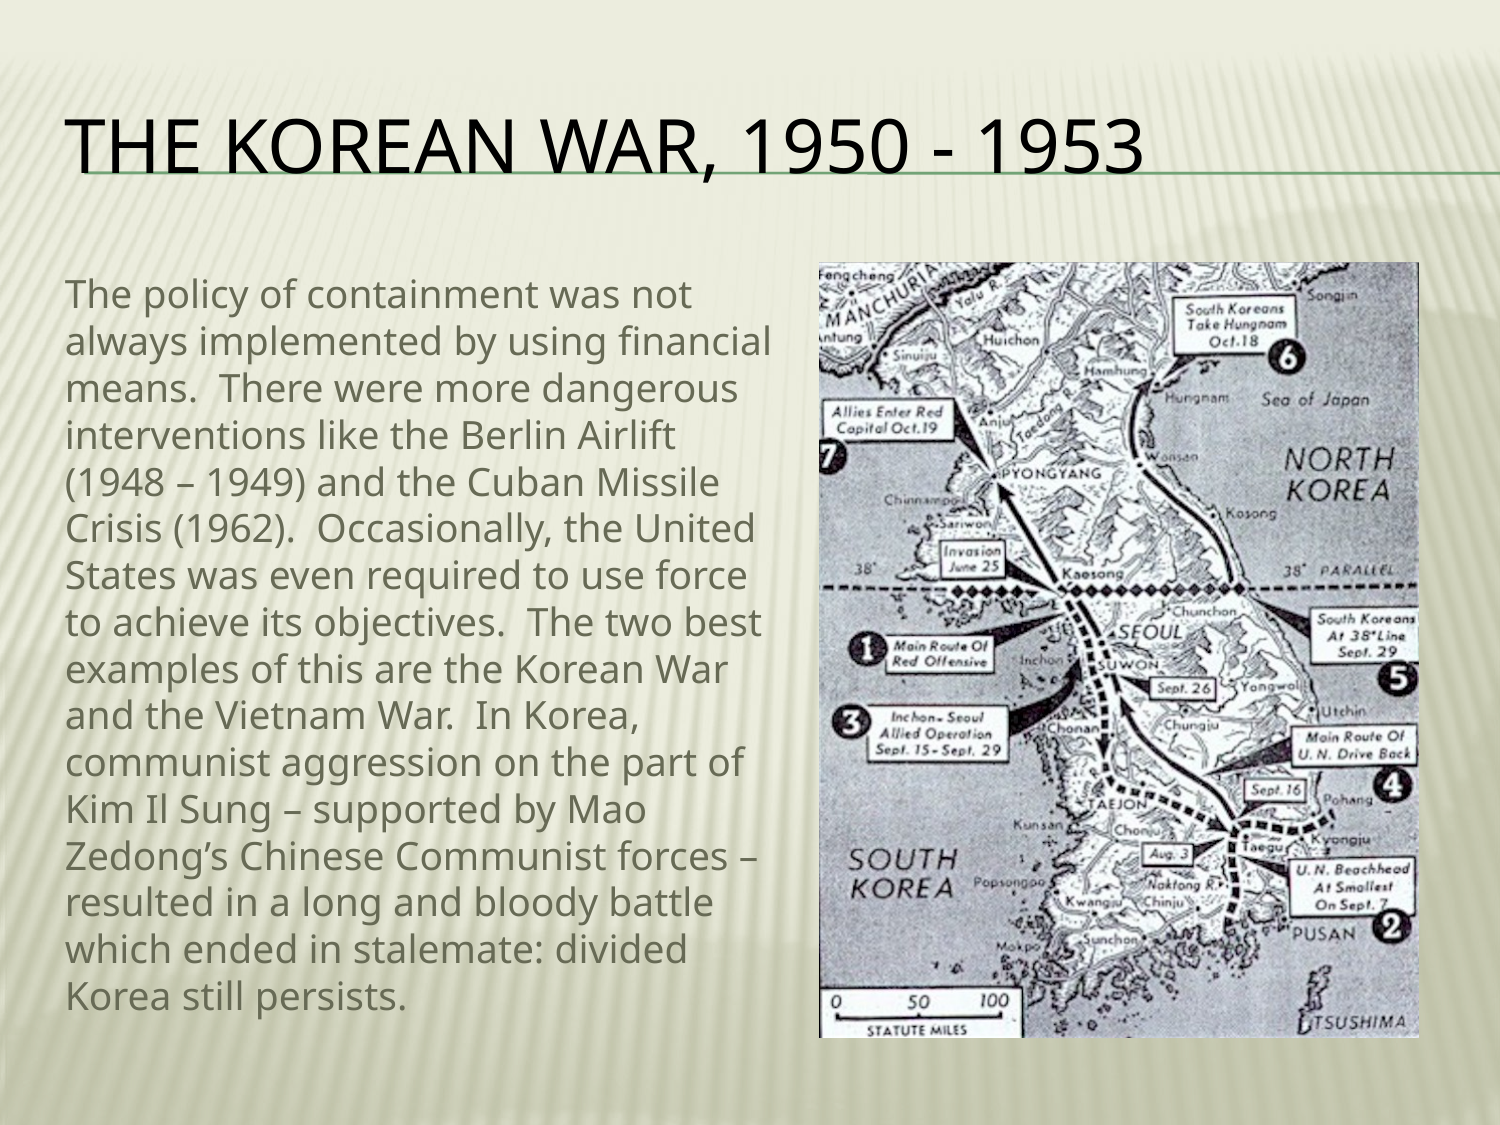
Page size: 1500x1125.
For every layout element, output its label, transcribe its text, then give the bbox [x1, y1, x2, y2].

list The policy of containment was not always implemented by using financial means. There were more dangerous interventions like the Berlin Airlift (1948 – 1949) and the Cuban Missile Crisis (1962). Occasionally, the United States was even required to use force to achieve its objectives. The two best examples of this are the Korean War and the Vietnam War. In Korea, communist aggression on the part of Kim Il Sung – supported by Mao Zedong’s Chinese Communist forces – resulted in a long and bloody battle which ended in stalemate: divided Korea still persists. [50, 262, 788, 1038]
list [818, 262, 1419, 1038]
title The Korean War, 1950 - 1953 [49, 75, 1475, 213]
